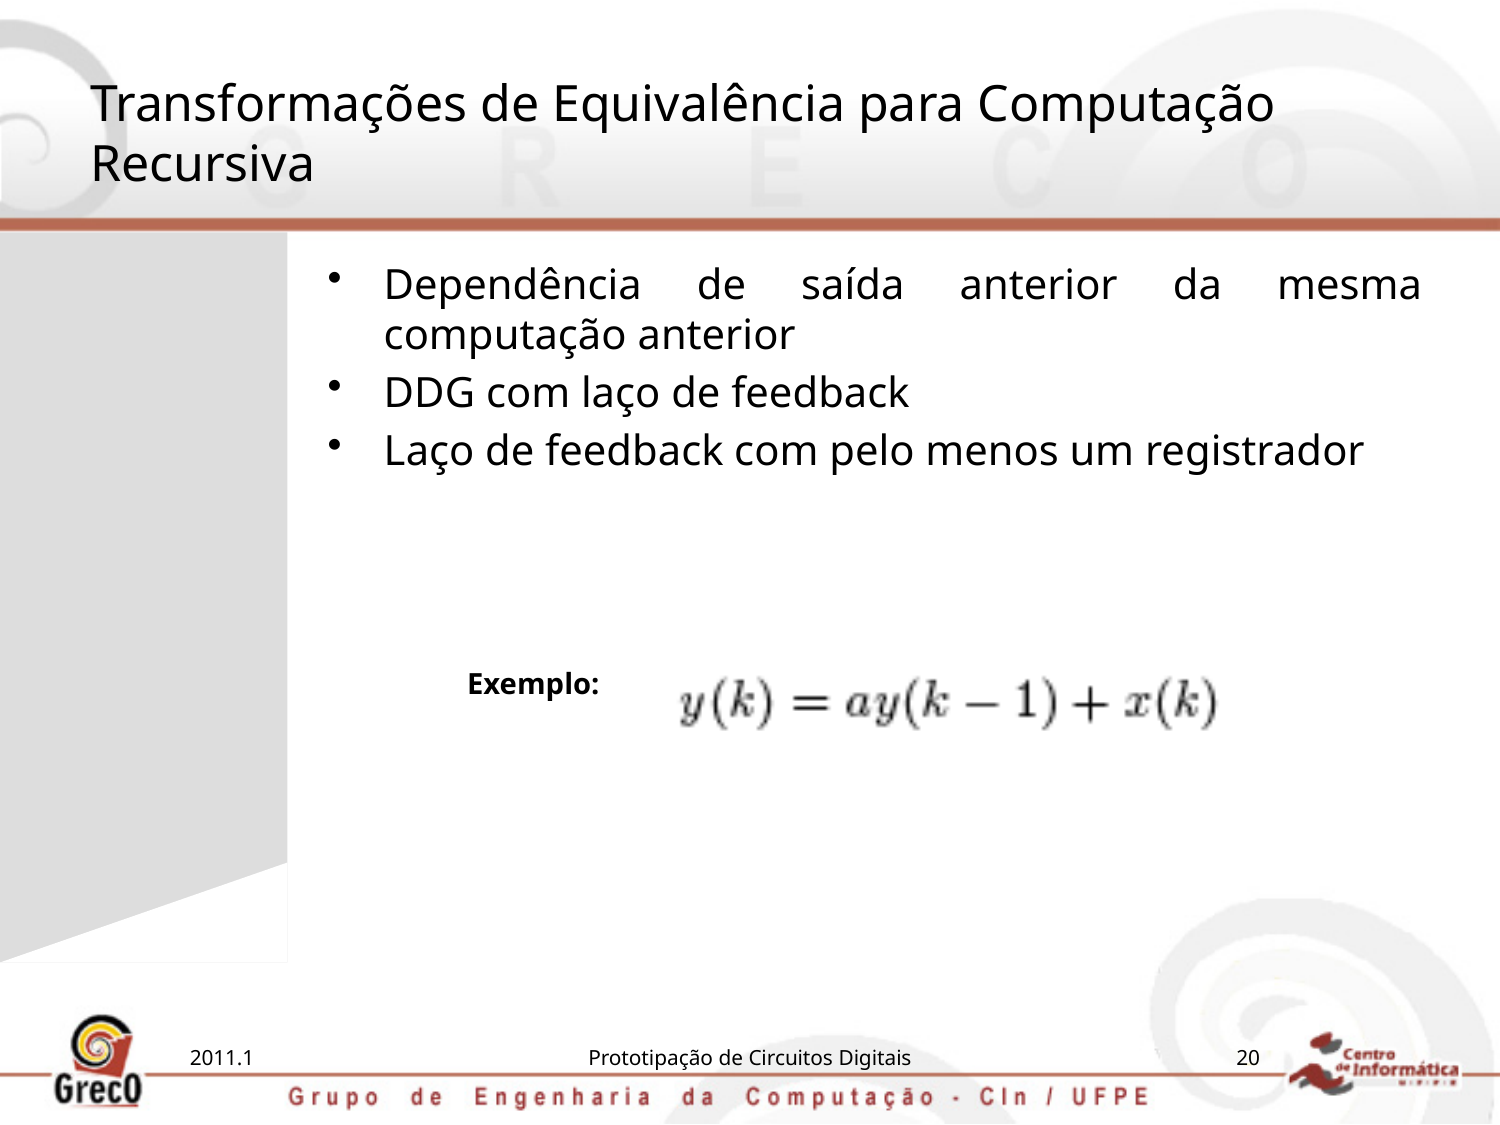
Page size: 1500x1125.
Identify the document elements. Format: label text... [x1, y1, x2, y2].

slide_number 2011.1 [174, 1037, 488, 1113]
list Dependência de saída anterior da mesma computação anterior DDG com laço de feedback Laço de feedback com pelo menos um registrador [312, 249, 1438, 1001]
picture [0, 1, 1500, 1124]
title Transformações de Equivalência para Computação Recursiva [74, 37, 1463, 226]
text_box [449, 631, 1249, 771]
slide_number 20 [1037, 1037, 1276, 1113]
footer Prototipação de Circuitos Digitais [512, 1037, 988, 1113]
